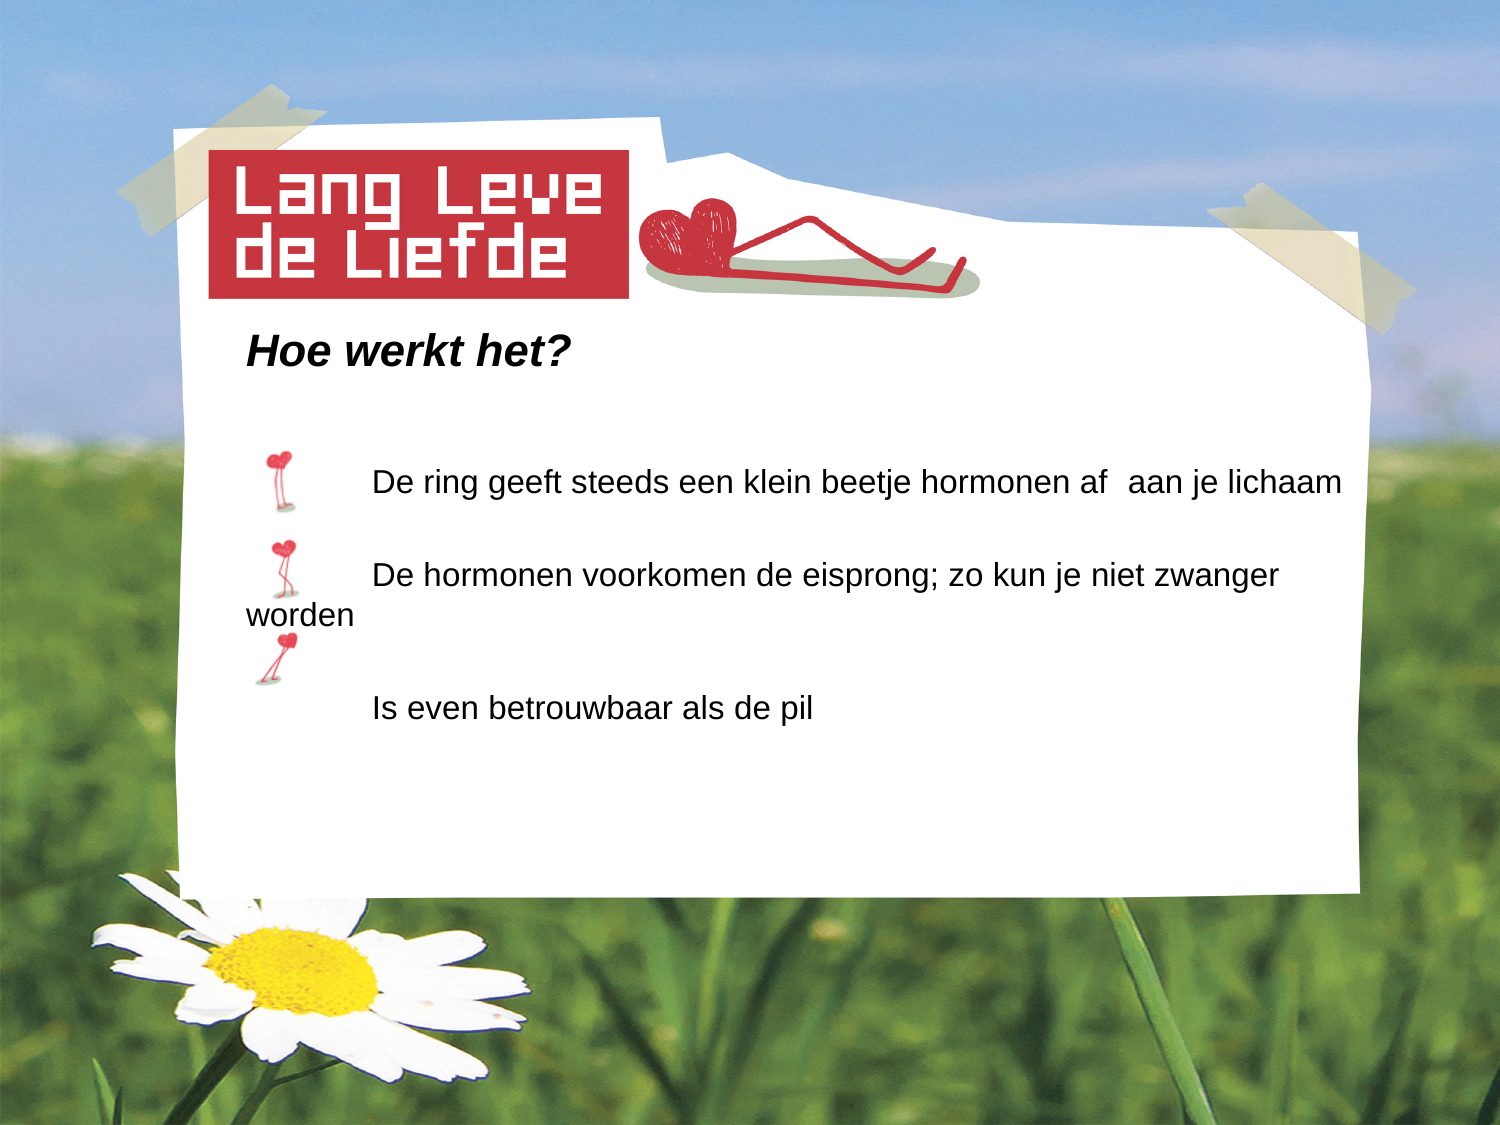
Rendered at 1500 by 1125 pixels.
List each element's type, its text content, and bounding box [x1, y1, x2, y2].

picture [0, 0, 1500, 1125]
list Hoe werkt het? De ring geeft steeds een klein beetje hormonen af aan je lichaam De hormonen voorkomen de eisprong; zo kun je niet zwanger worden Is even betrouwbaar als de pil [230, 313, 1365, 883]
